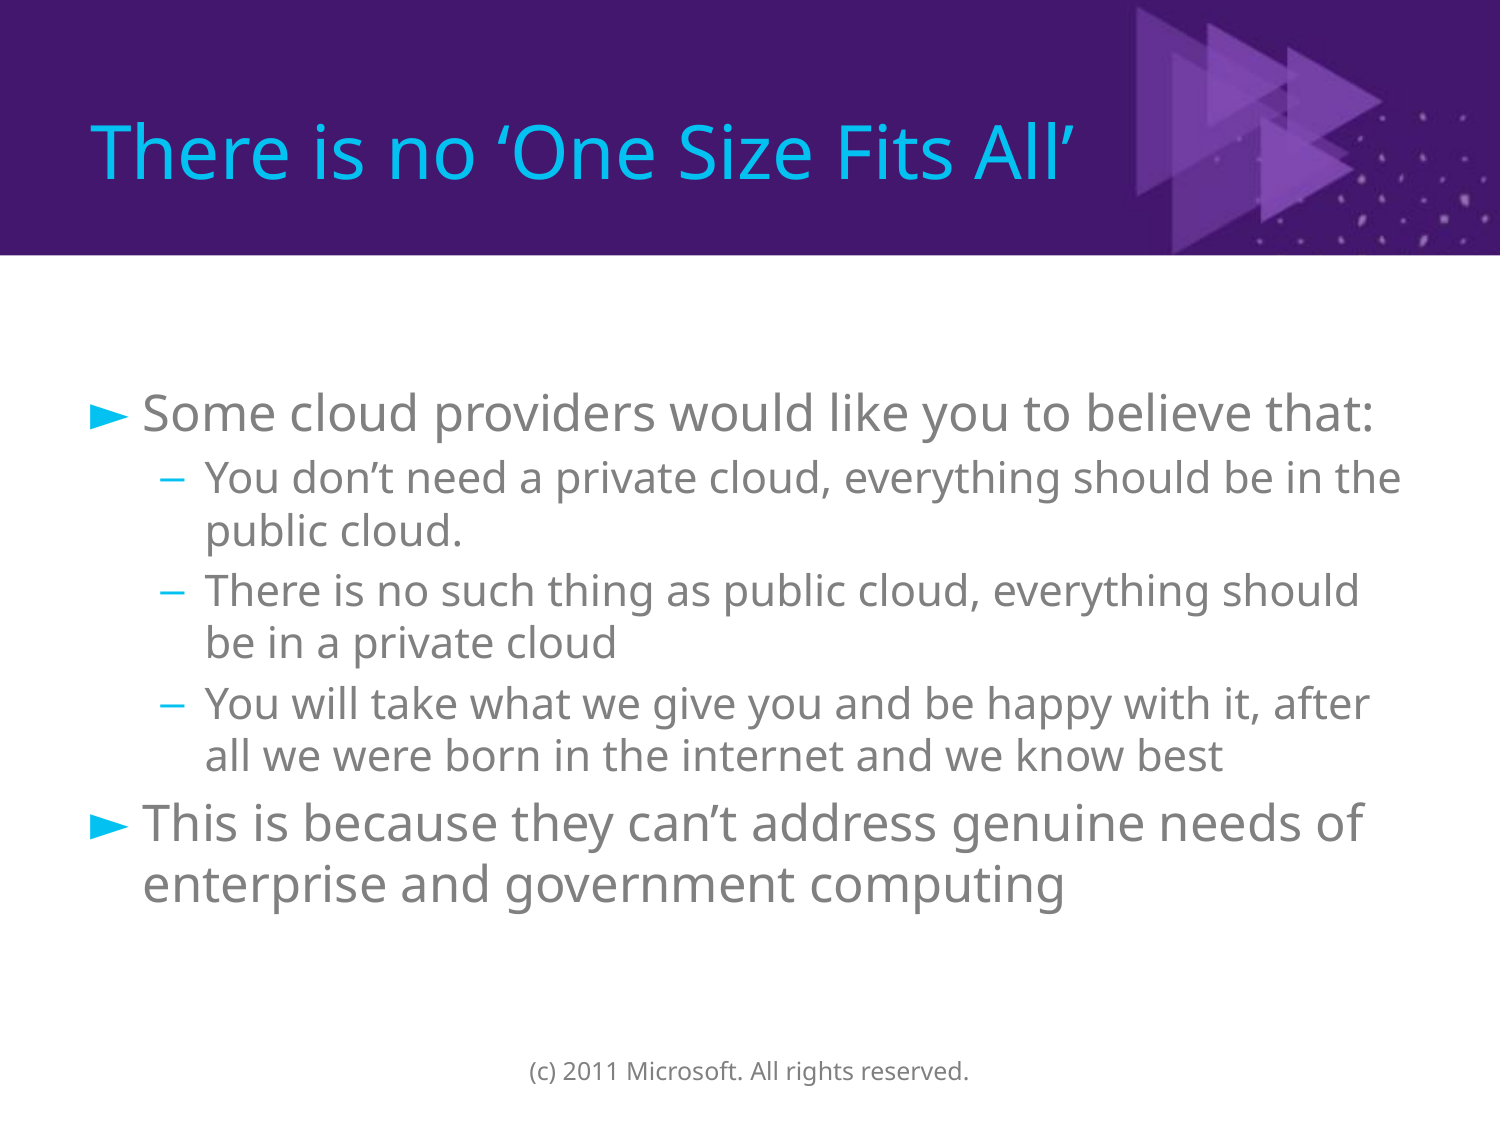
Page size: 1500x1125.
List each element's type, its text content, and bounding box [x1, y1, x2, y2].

footer (c) 2011 Microsoft. All rights reserved. [512, 1042, 988, 1103]
list Some cloud providers would like you to believe that: You don’t need a private cloud, everything should be in the public cloud. There is no such thing as public cloud, everything should be in a private cloud You will take what we give you and be happy with it, after all we were born in the internet and we know best This is because they can’t address genuine needs of enterprise and government computing [75, 373, 1425, 1005]
title There is no ‘One Size Fits All’ [75, 56, 1425, 244]
picture [0, 0, 1500, 255]
